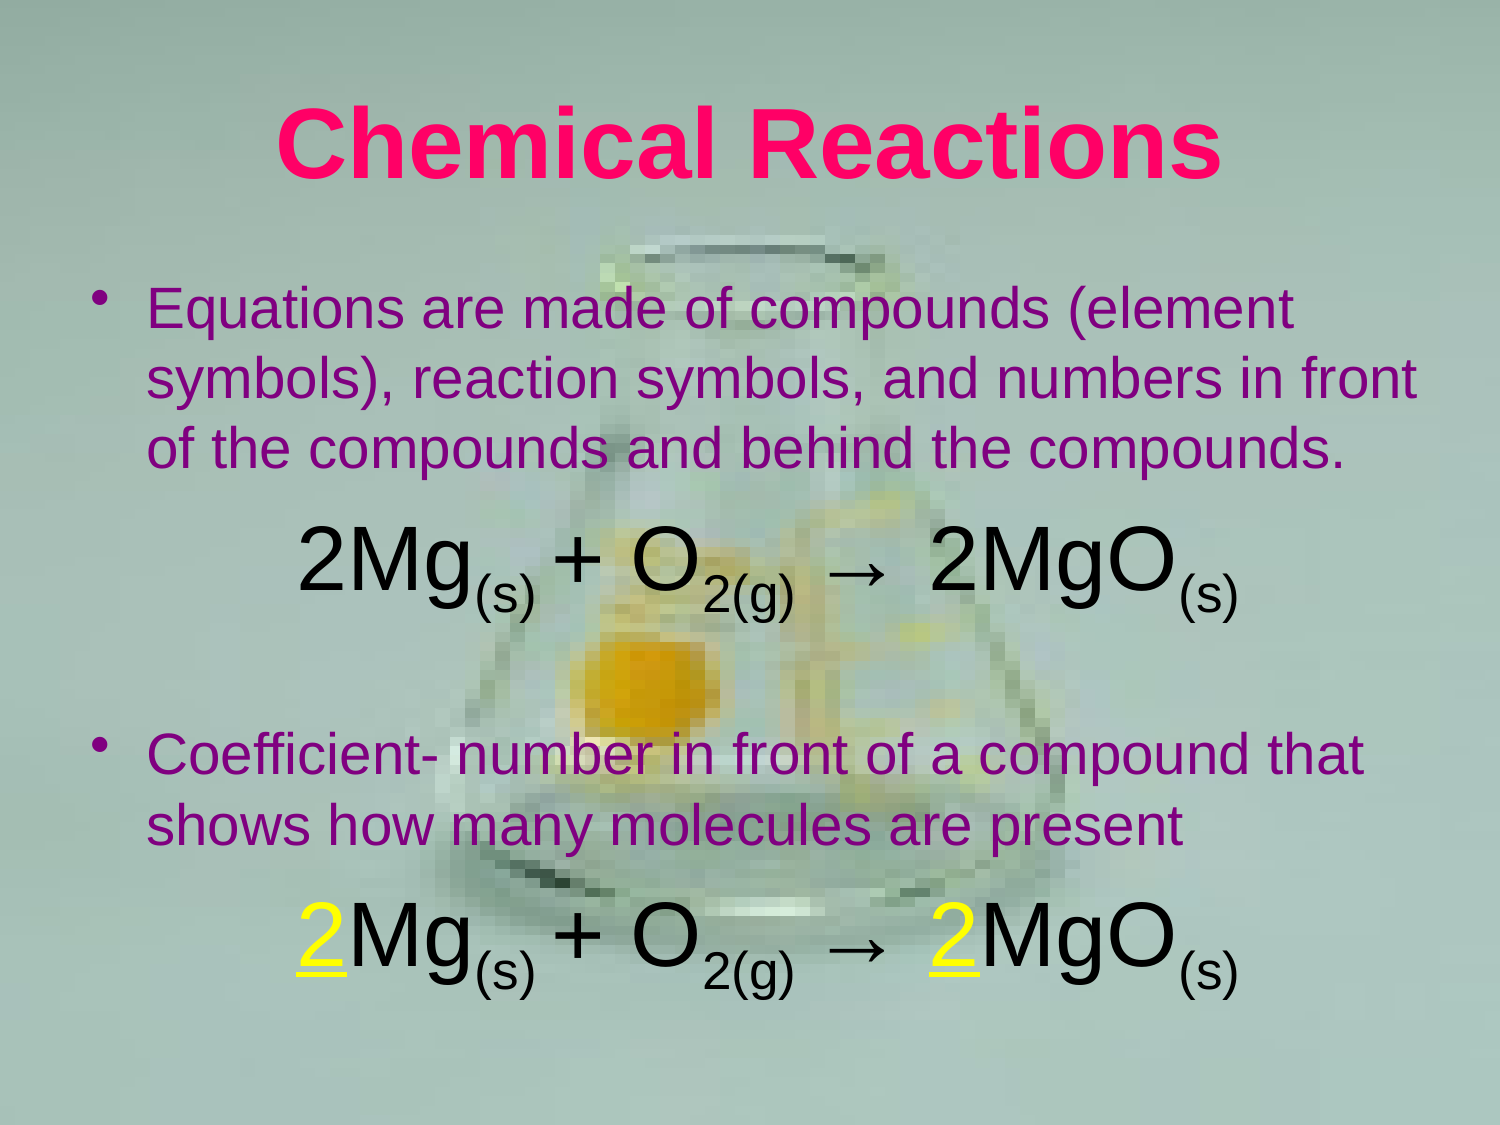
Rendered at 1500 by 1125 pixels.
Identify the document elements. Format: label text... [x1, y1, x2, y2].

picture [0, 0, 1500, 1125]
list Equations are made of compounds (element symbols), reaction symbols, and numbers in front of the compounds and behind the compounds. 2Mg(s) + O2(g) → 2MgO(s) Coefficient- number in front of a compound that shows how many molecules are present 2Mg(s) + O2(g) → 2MgO(s) [74, 262, 1451, 1006]
title Chemical Reactions [74, 44, 1426, 233]
